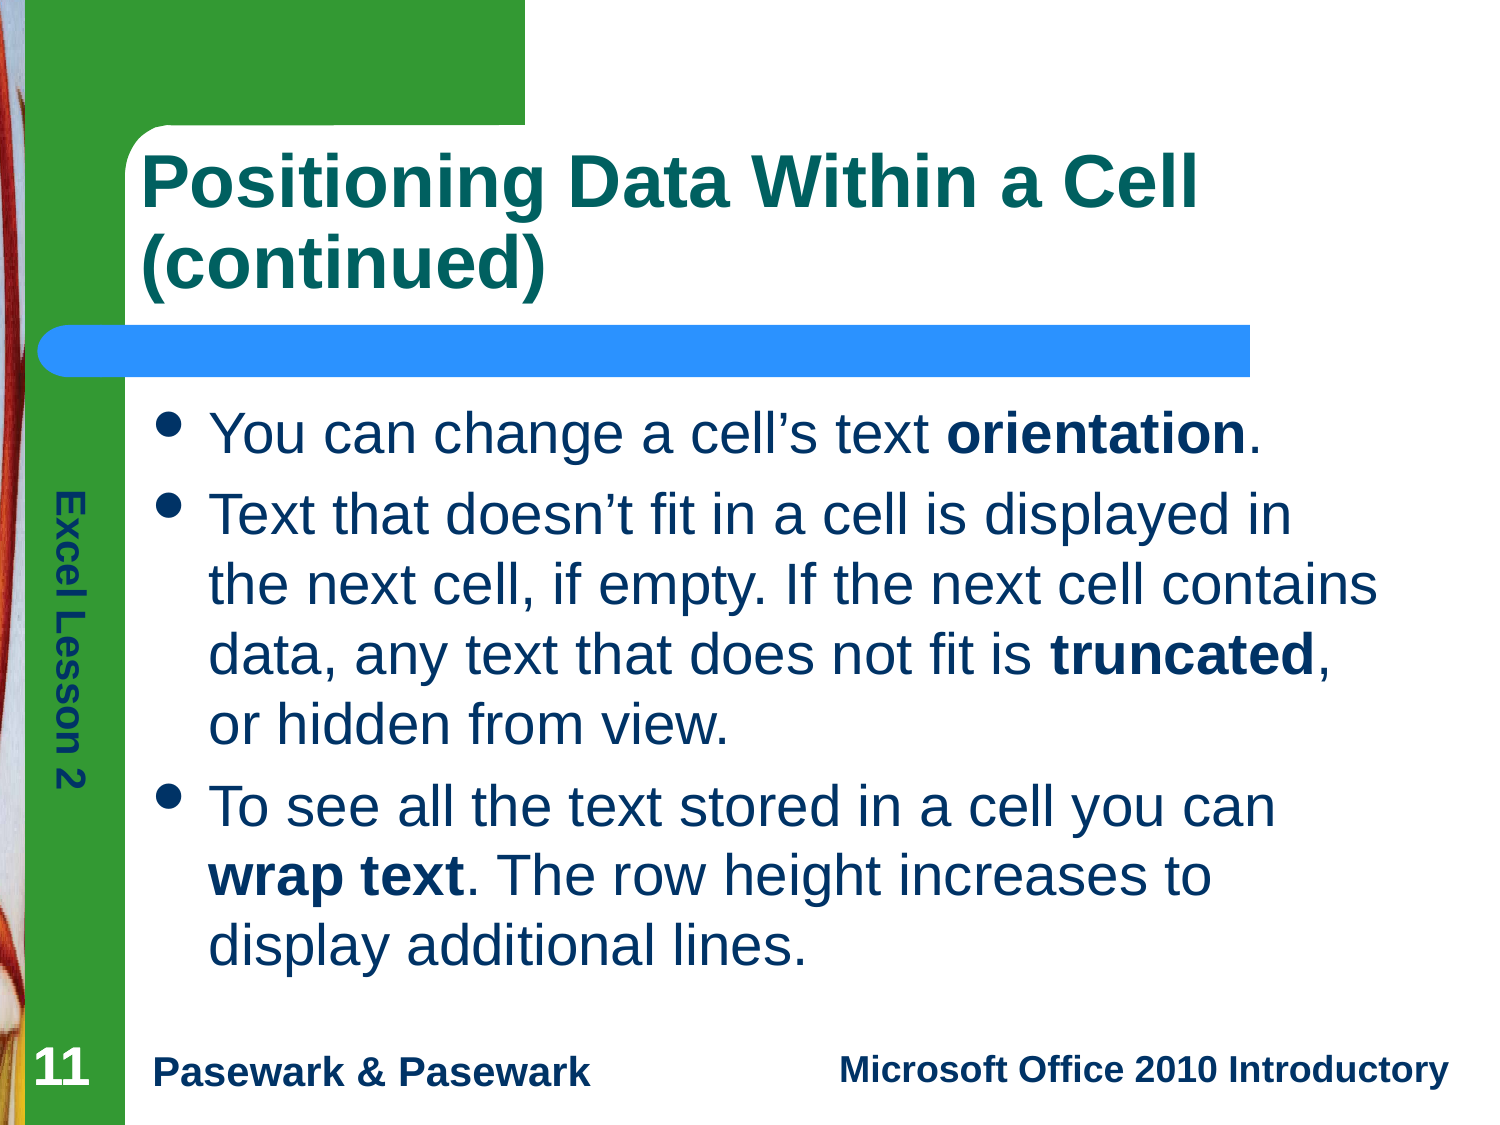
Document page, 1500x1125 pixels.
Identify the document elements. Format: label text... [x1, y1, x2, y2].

text_box 11 [13, 1023, 111, 1105]
title Positioning Data Within a Cell (continued) [124, 124, 1426, 313]
picture [0, 0, 25, 1125]
list You can change a cell’s text orientation. Text that doesn’t fit in a cell is displayed in the next cell, if empty. If the next cell contains data, any text that does not fit is truncated, or hidden from view. To see all the text stored in a cell you can wrap text. The row height increases to display additional lines. [137, 387, 1400, 1076]
